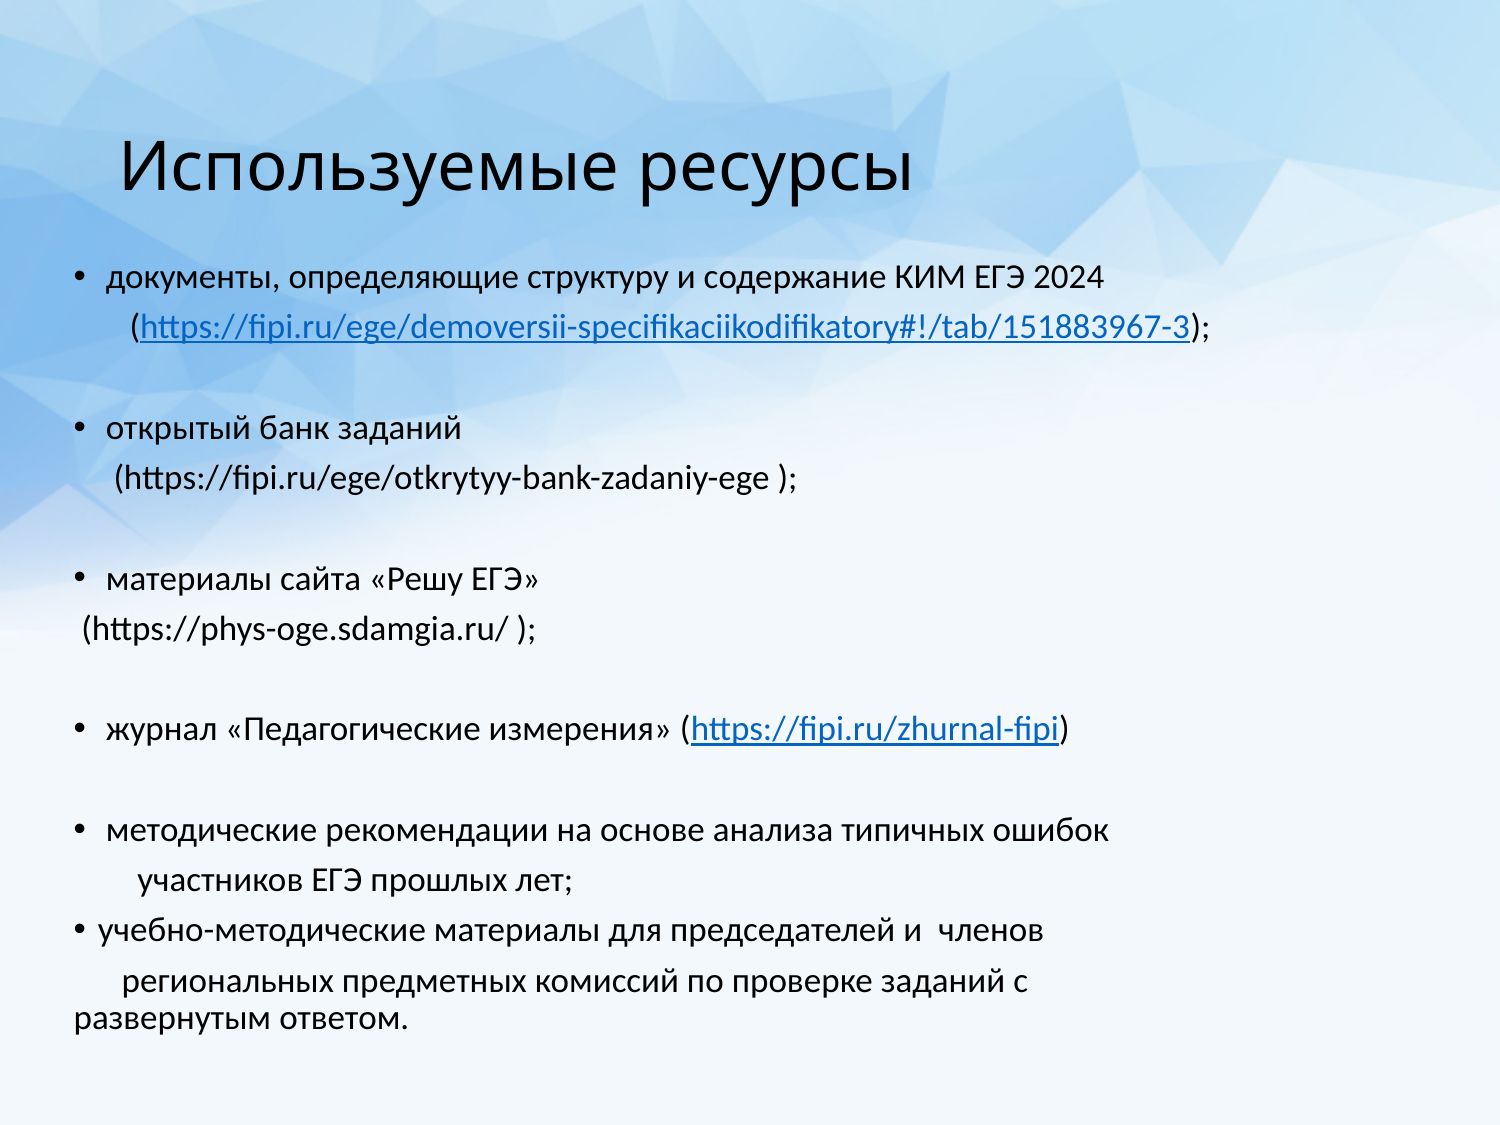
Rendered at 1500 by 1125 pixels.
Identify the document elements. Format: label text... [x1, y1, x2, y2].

list документы, определяющие структуру и содержание КИМ ЕГЭ 2024 (https://fipi.ru/ege/demoversii-specifikaciikodifikatory#!/tab/151883967-3); открытый банк заданий (https://fipi.ru/ege/otkrytyy-bank-zadaniy-ege ); материалы сайта «Решу ЕГЭ» (https://phys-oge.sdamgia.ru/ ); журнал «Педагогические измерения» (https://fipi.ru/zhurnal-fipi) методические рекомендации на основе анализа типичных ошибок участников ЕГЭ прошлых лет; учебно-методические материалы для председателей и членов региональных предметных комиссий по проверке заданий с развернутым ответом. [58, 250, 1421, 1046]
picture [0, 0, 1500, 1125]
title Используемые ресурсы [103, 59, 1397, 250]
